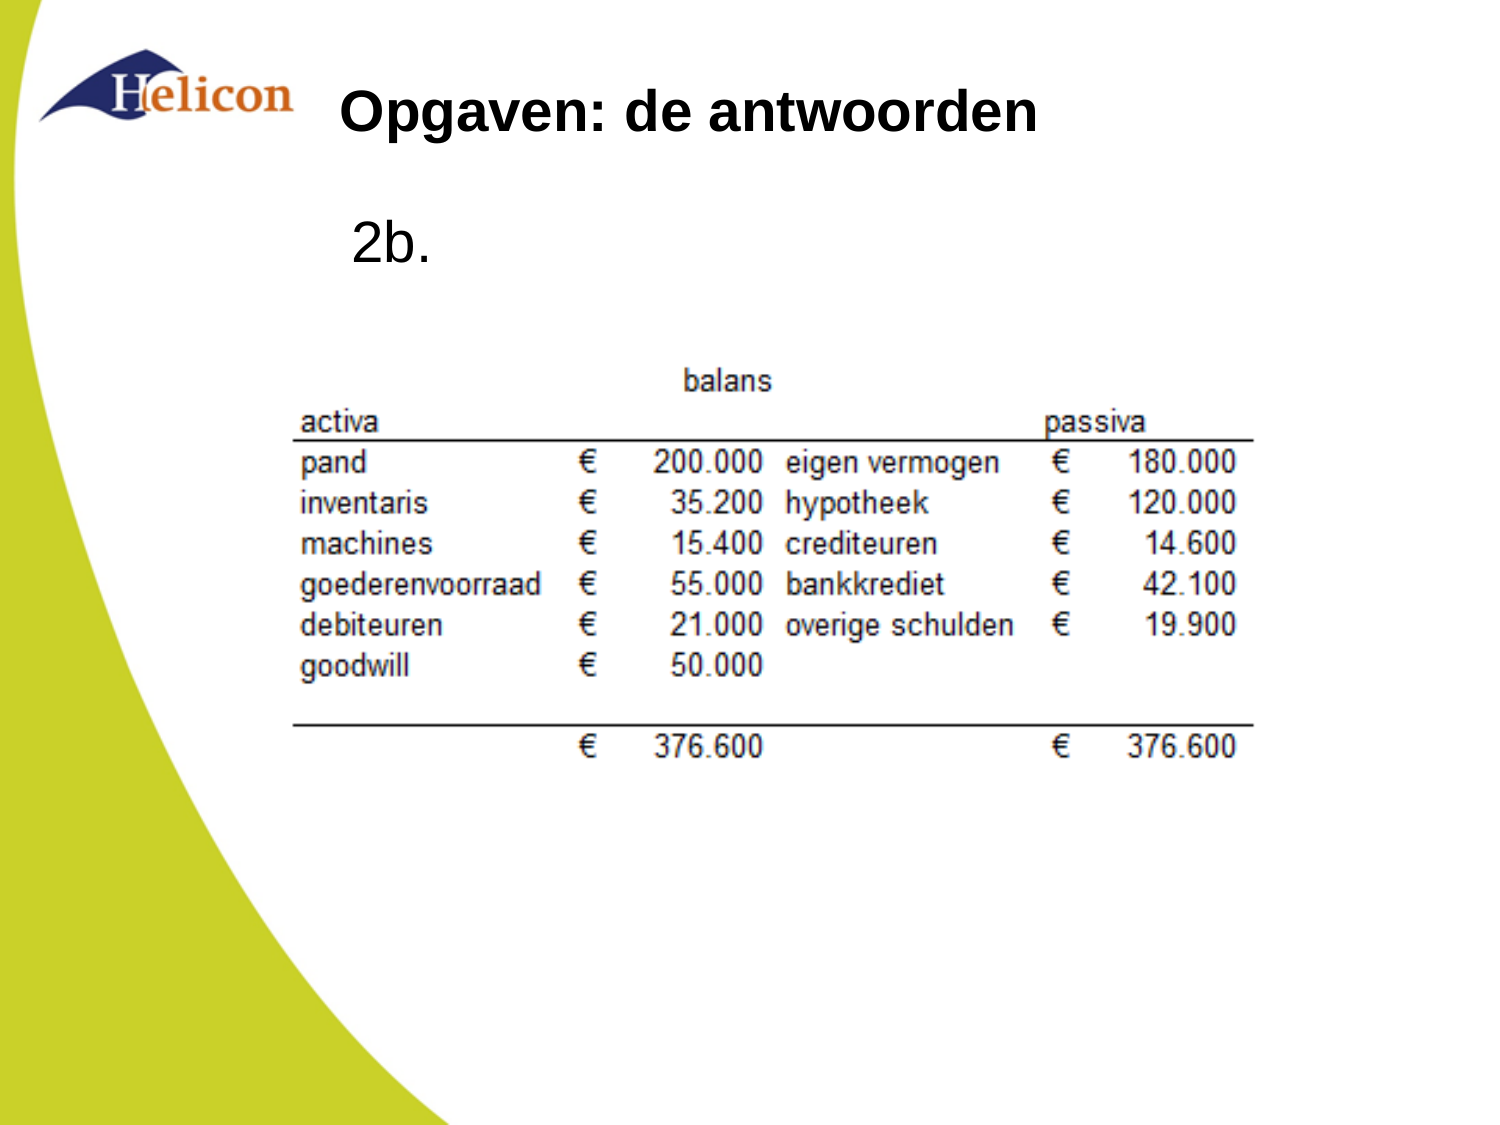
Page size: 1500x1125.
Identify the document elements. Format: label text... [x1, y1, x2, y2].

title Opgaven: de antwoorden [324, 54, 1415, 161]
picture [0, 0, 1500, 1125]
list 2b. [336, 196, 1425, 1005]
